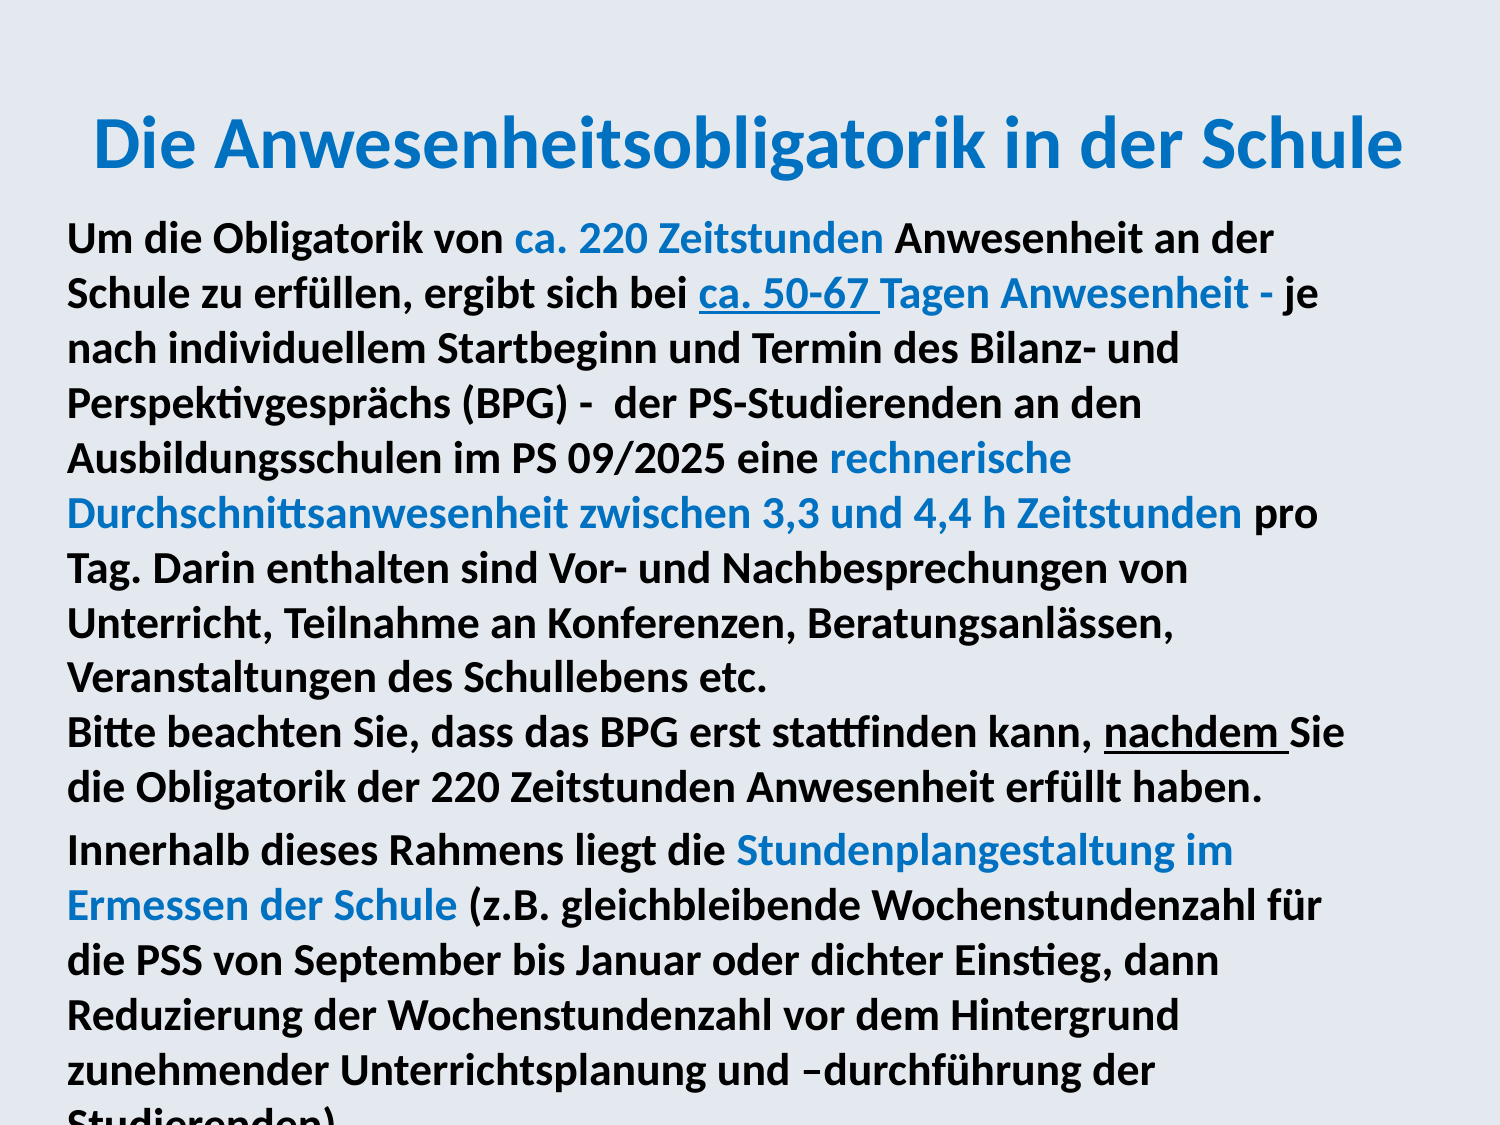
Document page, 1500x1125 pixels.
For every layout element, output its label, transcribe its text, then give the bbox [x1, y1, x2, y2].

title Die Anwesenheitsobligatorik in der Schule [75, 45, 1425, 199]
text_box Um die Obligatorik von ca. 220 Zeitstunden Anwesenheit an der Schule zu erfüllen, ergibt sich bei ca. 50-67 Tagen Anwesenheit - je nach individuellem Startbeginn und Termin des Bilanz- und Perspektivgesprächs (BPG) - der PS-Studierenden an den Ausbildungsschulen im PS 09/2025 eine rechnerische Durchschnittsanwesenheit zwischen 3,3 und 4,4 h Zeitstunden pro Tag. Darin enthalten sind Vor- und Nachbesprechungen von Unterricht, Teilnahme an Konferenzen, Beratungsanlässen, Veranstaltungen des Schullebens etc. Bitte beachten Sie, dass das BPG erst stattfinden kann, nachdem Sie die Obligatorik der 220 Zeitstunden Anwesenheit erfüllt haben. Innerhalb dieses Rahmens liegt die Stundenplangestaltung im Ermessen der Schule (z.B. gleichbleibende Wochenstundenzahl für die PSS von September bis Januar oder dichter Einstieg, dann Reduzierung der Wochenstundenzahl vor dem Hintergrund zunehmender Unterrichtsplanung und –durchführung der Studierenden) [50, 199, 1425, 1125]
